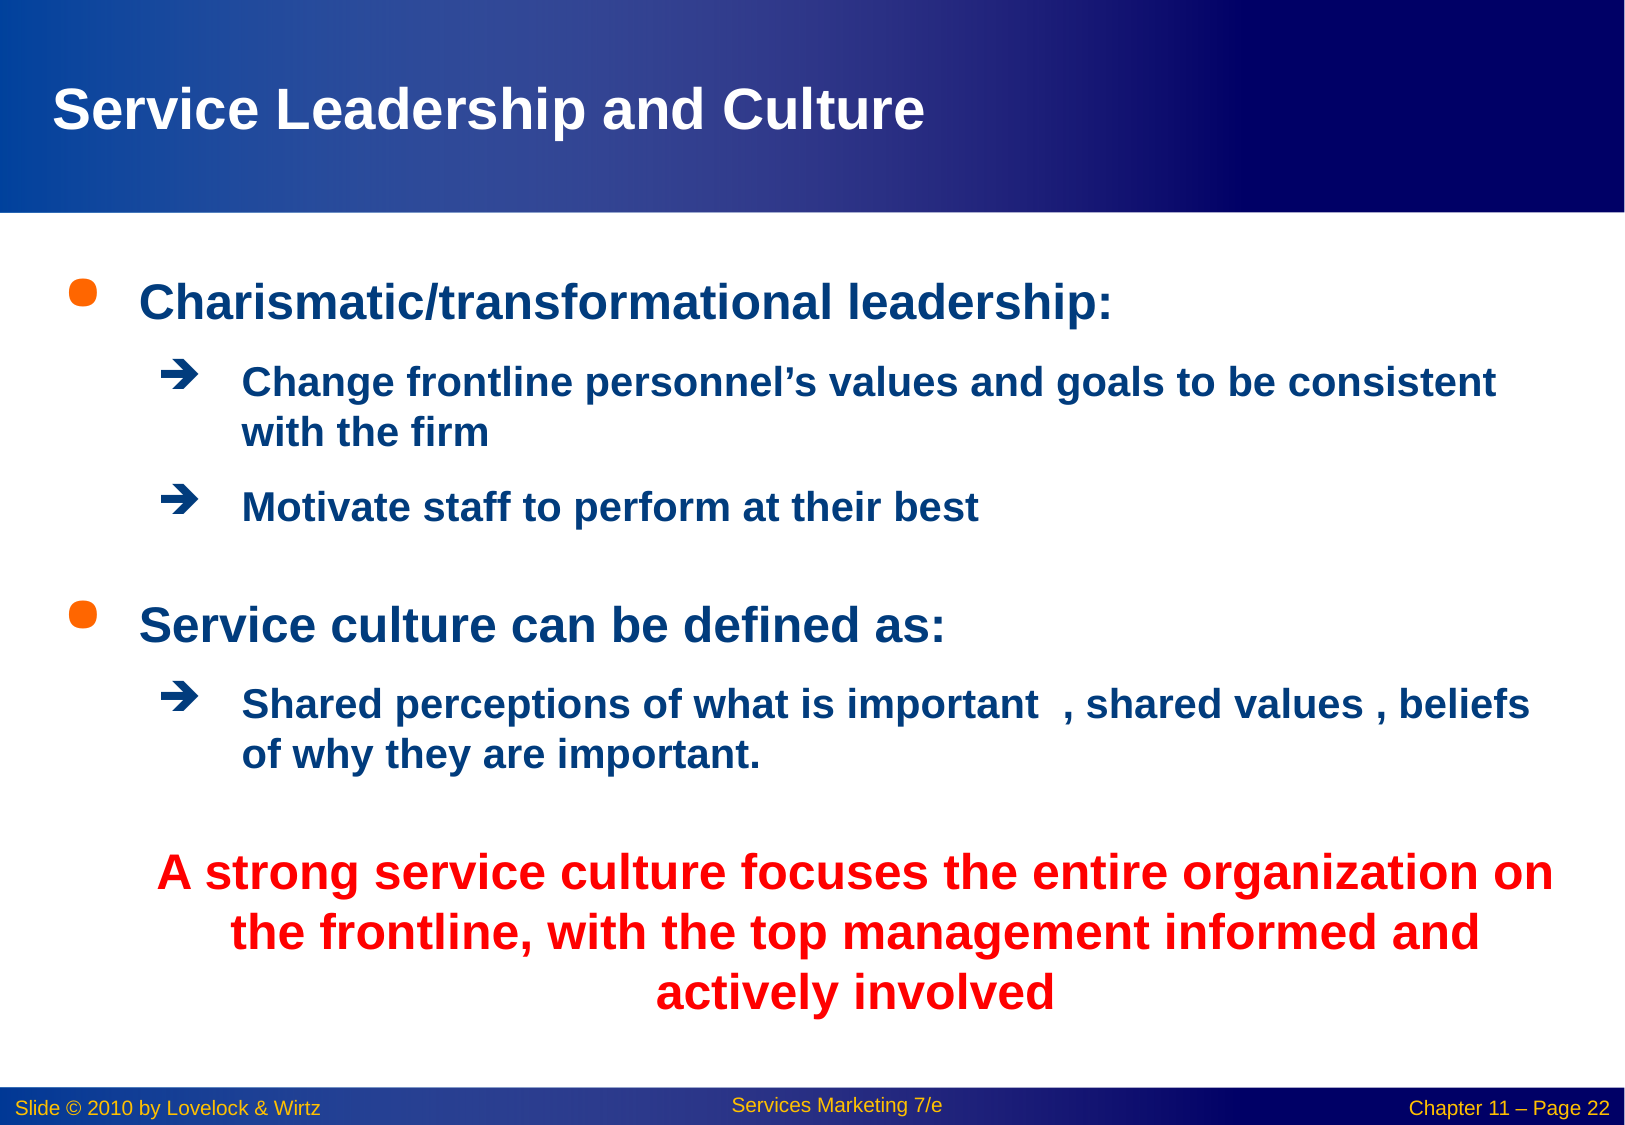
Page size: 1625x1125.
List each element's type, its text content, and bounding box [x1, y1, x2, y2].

list Charismatic/transformational leadership: Change frontline personnel’s values and goals to be consistent with the firm Motivate staff to perform at their best Service culture can be defined as: Shared perceptions of what is important , shared values , beliefs of why they are important. A strong service culture focuses the entire organization on the frontline, with the top management informed and actively involved [49, 261, 1588, 1051]
title Service Leadership and Culture [36, 37, 1088, 176]
